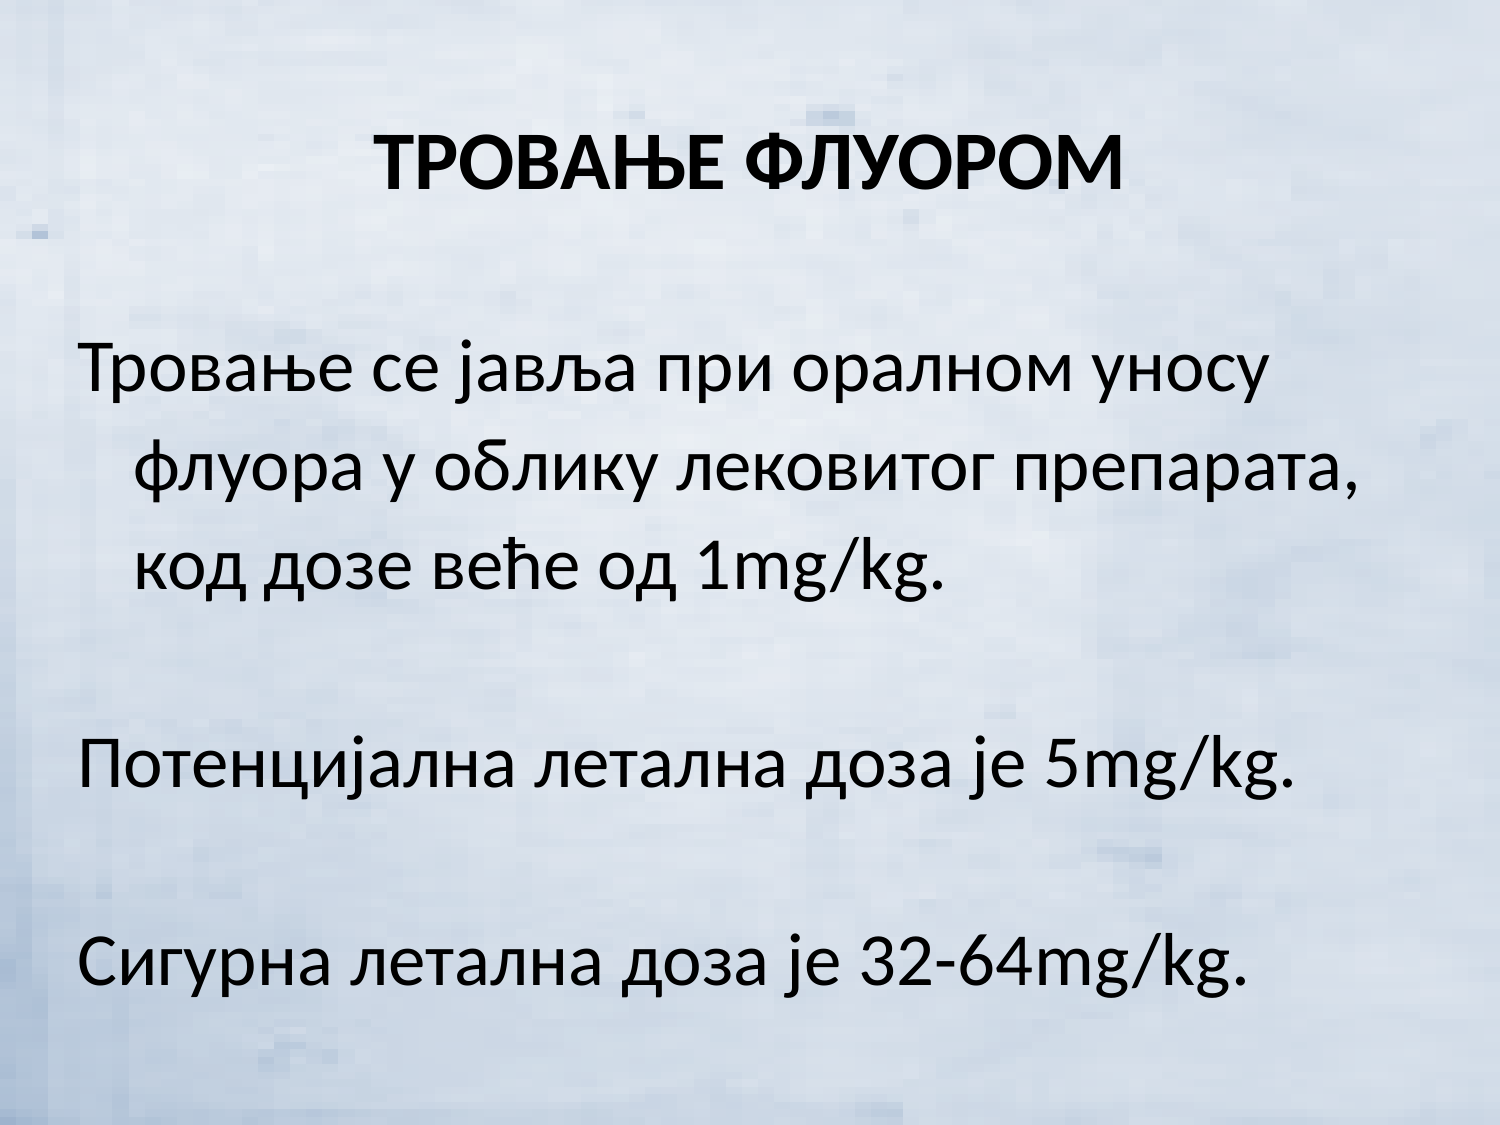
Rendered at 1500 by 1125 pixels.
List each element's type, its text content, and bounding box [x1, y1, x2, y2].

list Тровање се јавља при оралном уносу флуора у облику лековитог препарата, код дозе веће од 1mg/kg. Потенцијална летална доза је 5mg/kg. Сигурна летална доза је 32-64mg/kg. [62, 299, 1500, 1125]
title ТРОВАЊЕ ФЛУОРОМ [75, 62, 1425, 250]
